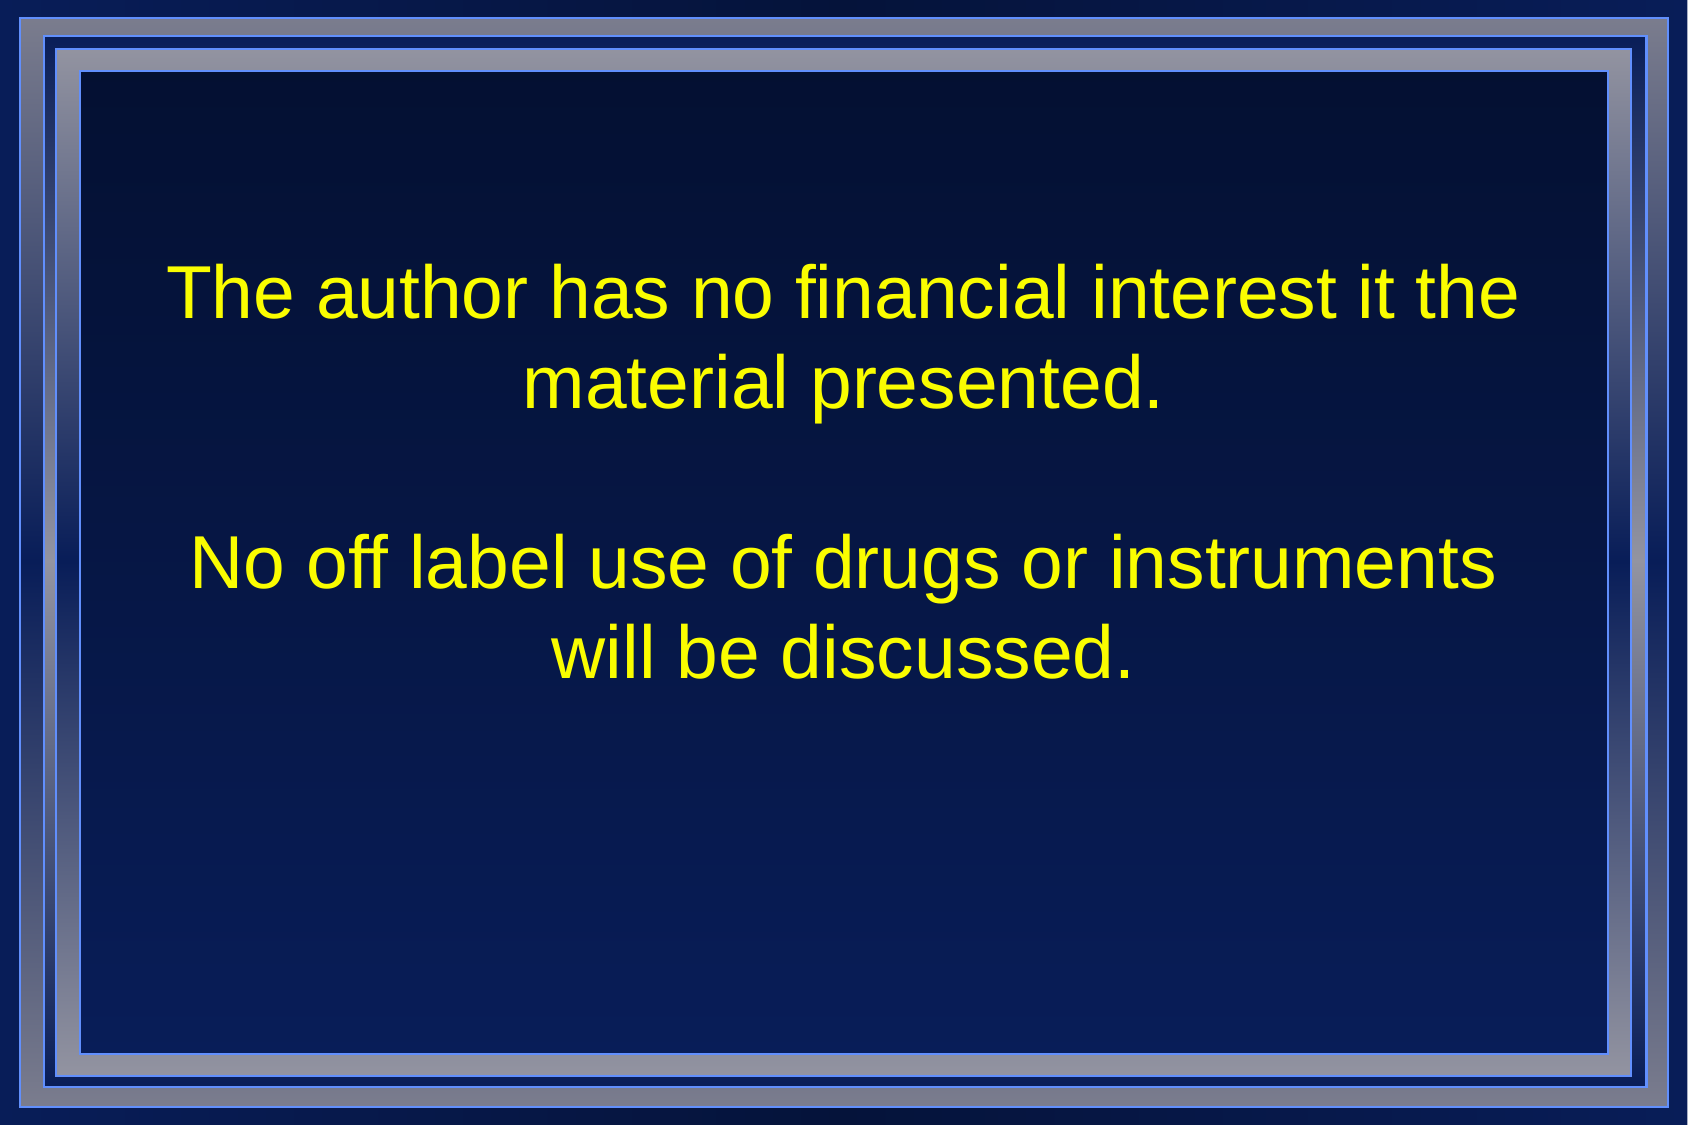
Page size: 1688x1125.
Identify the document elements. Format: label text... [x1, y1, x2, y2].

title The author has no financial interest it the material presented. No off label use of drugs or instruments will be discussed. [125, 375, 1563, 563]
